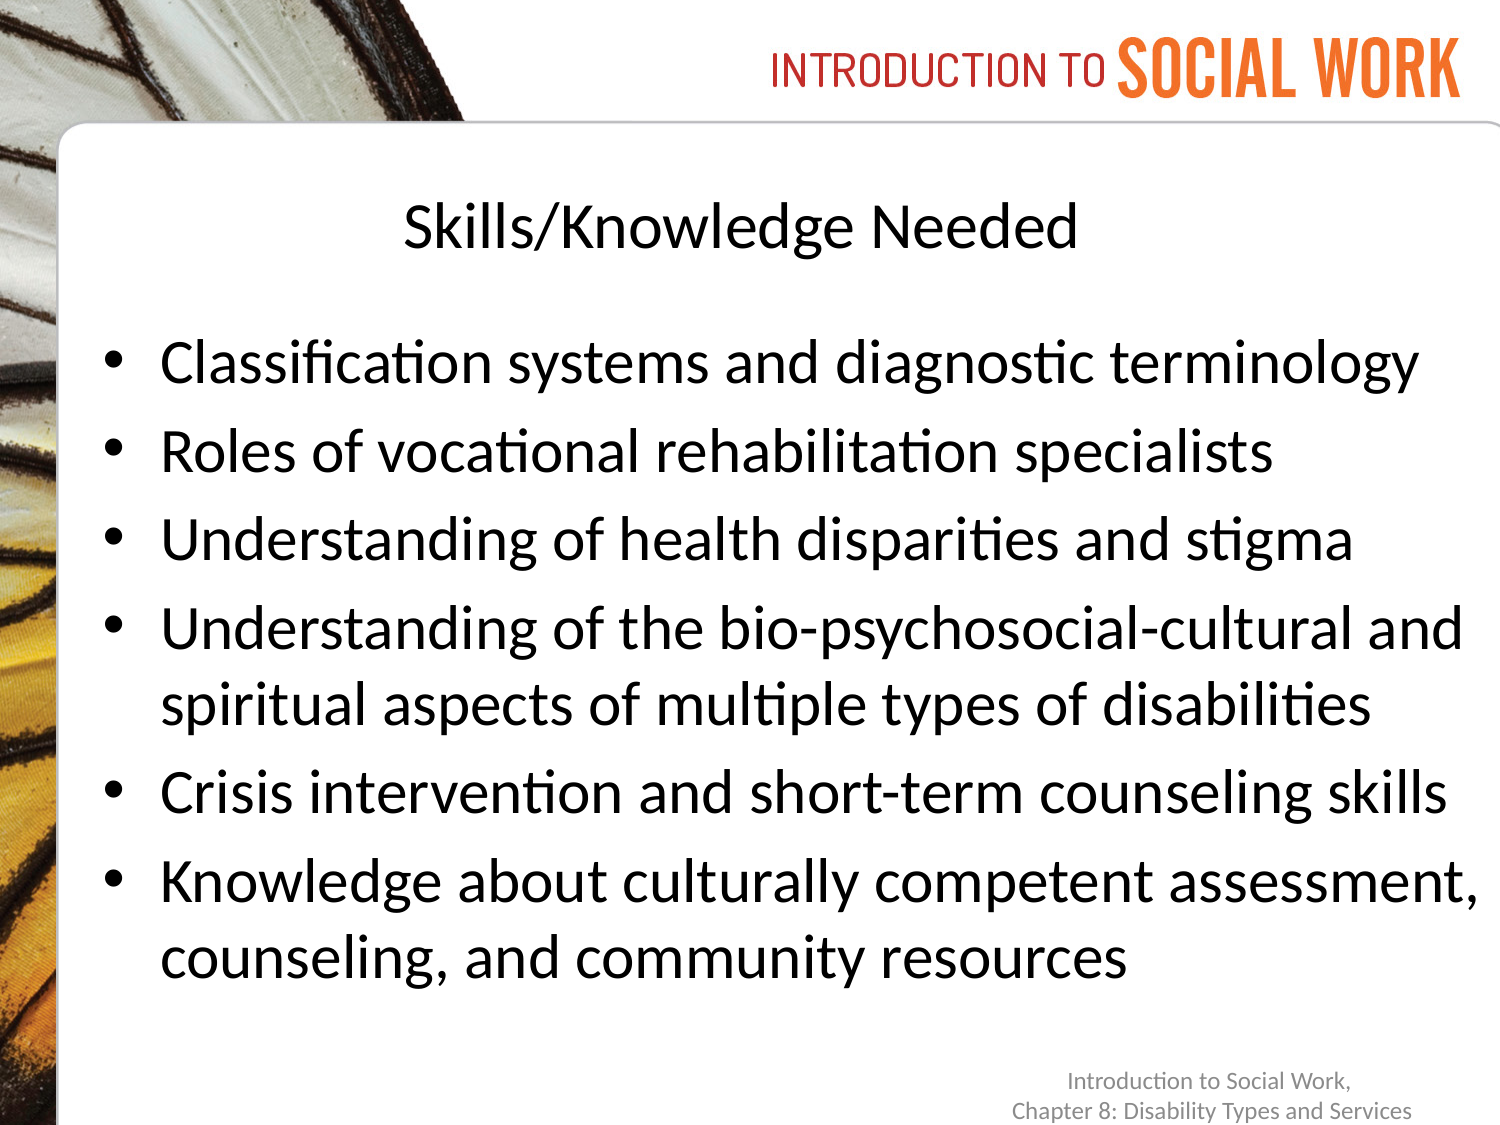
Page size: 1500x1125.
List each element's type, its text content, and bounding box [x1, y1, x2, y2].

title Skills/Knowledge Needed [75, 174, 1425, 271]
footer Introduction to Social Work, Chapter 8: Disability Types and Services [950, 1065, 1475, 1125]
list Classification systems and diagnostic terminology Roles of vocational rehabilitation specialists Understanding of health disparities and stigma Understanding of the bio-psychosocial-cultural and spiritual aspects of multiple types of disabilities Crisis intervention and short-term counseling skills Knowledge about culturally competent assessment, counseling, and community resources [87, 312, 1500, 1050]
picture [0, 0, 1500, 1125]
